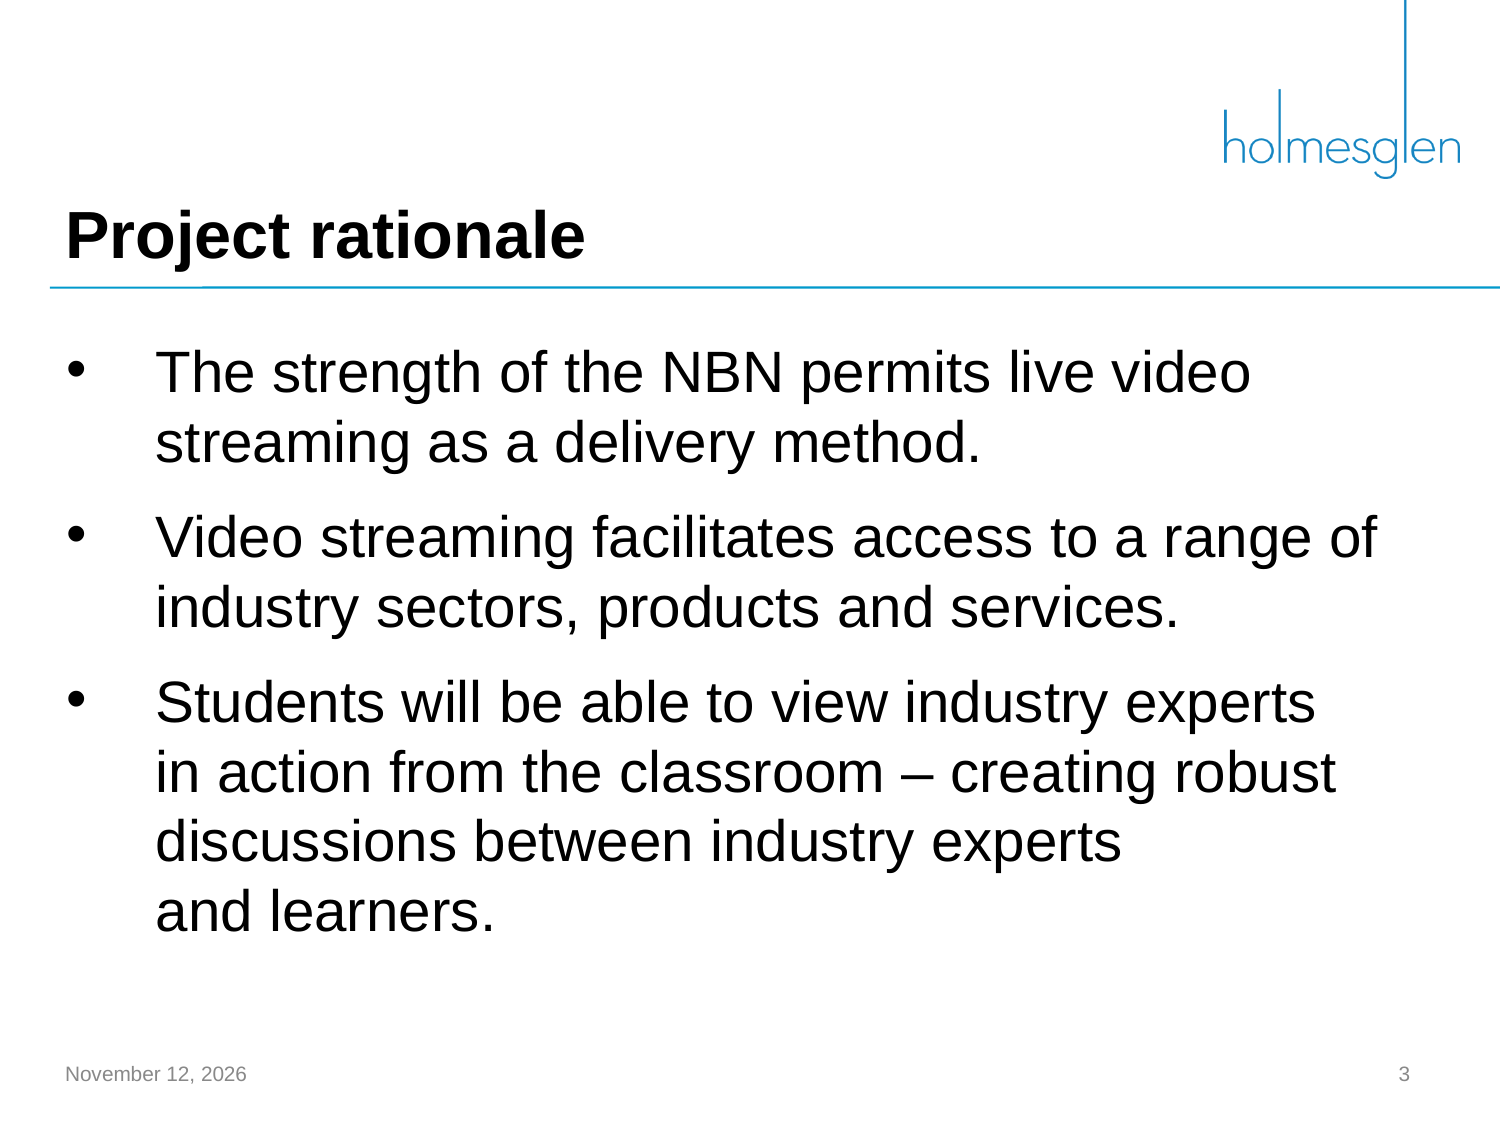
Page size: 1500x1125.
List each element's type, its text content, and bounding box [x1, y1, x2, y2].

subtitle The strength of the NBN permits live video streaming as a delivery method. Video streaming facilitates access to a range of industry sectors, products and services. Students will be able to view industry experts in action from the classroom – creating robust discussions between industry experts and learners. [51, 326, 1456, 988]
picture [1224, 0, 1460, 179]
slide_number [50, 1042, 400, 1103]
title Project rationale [50, 184, 1454, 272]
slide_number 3 [1074, 1042, 1425, 1103]
